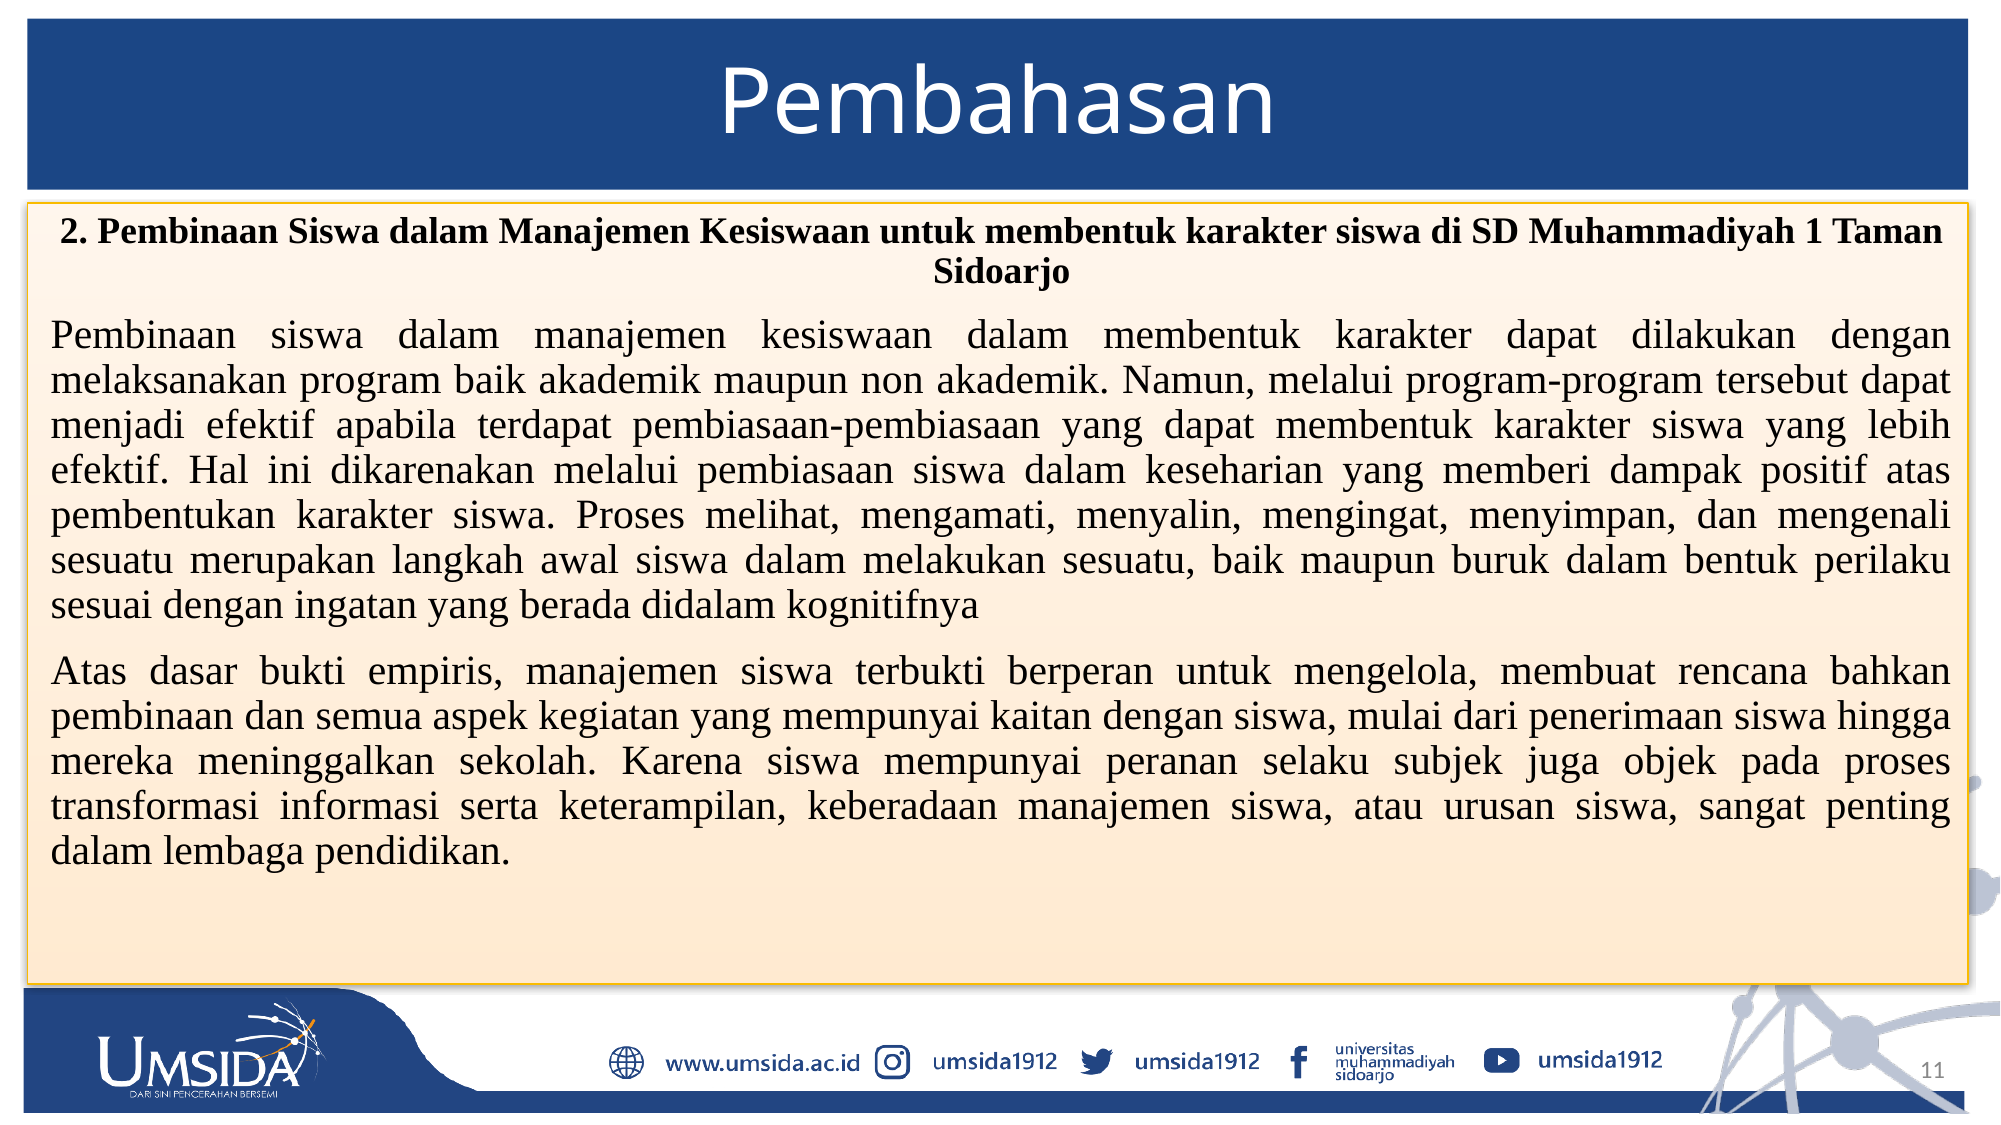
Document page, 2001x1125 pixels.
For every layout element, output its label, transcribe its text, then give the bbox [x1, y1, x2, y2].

list 2. Pembinaan Siswa dalam Manajemen Kesiswaan untuk membentuk karakter siswa di SD Muhammadiyah 1 Taman Sidoarjo Pembinaan siswa dalam manajemen kesiswaan dalam membentuk karakter dapat dilakukan dengan melaksanakan program baik akademik maupun non akademik. Namun, melalui program-program tersebut dapat menjadi efektif apabila terdapat pembiasaan-pembiasaan yang dapat membentuk karakter siswa yang lebih efektif. Hal ini dikarenakan melalui pembiasaan siswa dalam keseharian yang memberi dampak positif atas pembentukan karakter siswa. Proses melihat, mengamati, menyalin, mengingat, menyimpan, dan mengenali sesuatu merupakan langkah awal siswa dalam melakukan sesuatu, baik maupun buruk dalam bentuk perilaku sesuai dengan ingatan yang berada didalam kognitifnya Atas dasar bukti empiris, manajemen siswa terbukti berperan untuk mengelola, membuat rencana bahkan pembinaan dan semua aspek kegiatan yang mempunyai kaitan dengan siswa, mulai dari penerimaan siswa hingga mereka meninggalkan sekolah. Karena siswa mempunyai peranan selaku subjek juga objek pada proses transformasi informasi serta keterampilan, keberadaan manajemen siswa, atau urusan siswa, sangat penting dalam lembaga pendidikan. [27, 202, 1969, 985]
title Pembahasan [27, 18, 1969, 190]
picture [23, 51, 2001, 1114]
